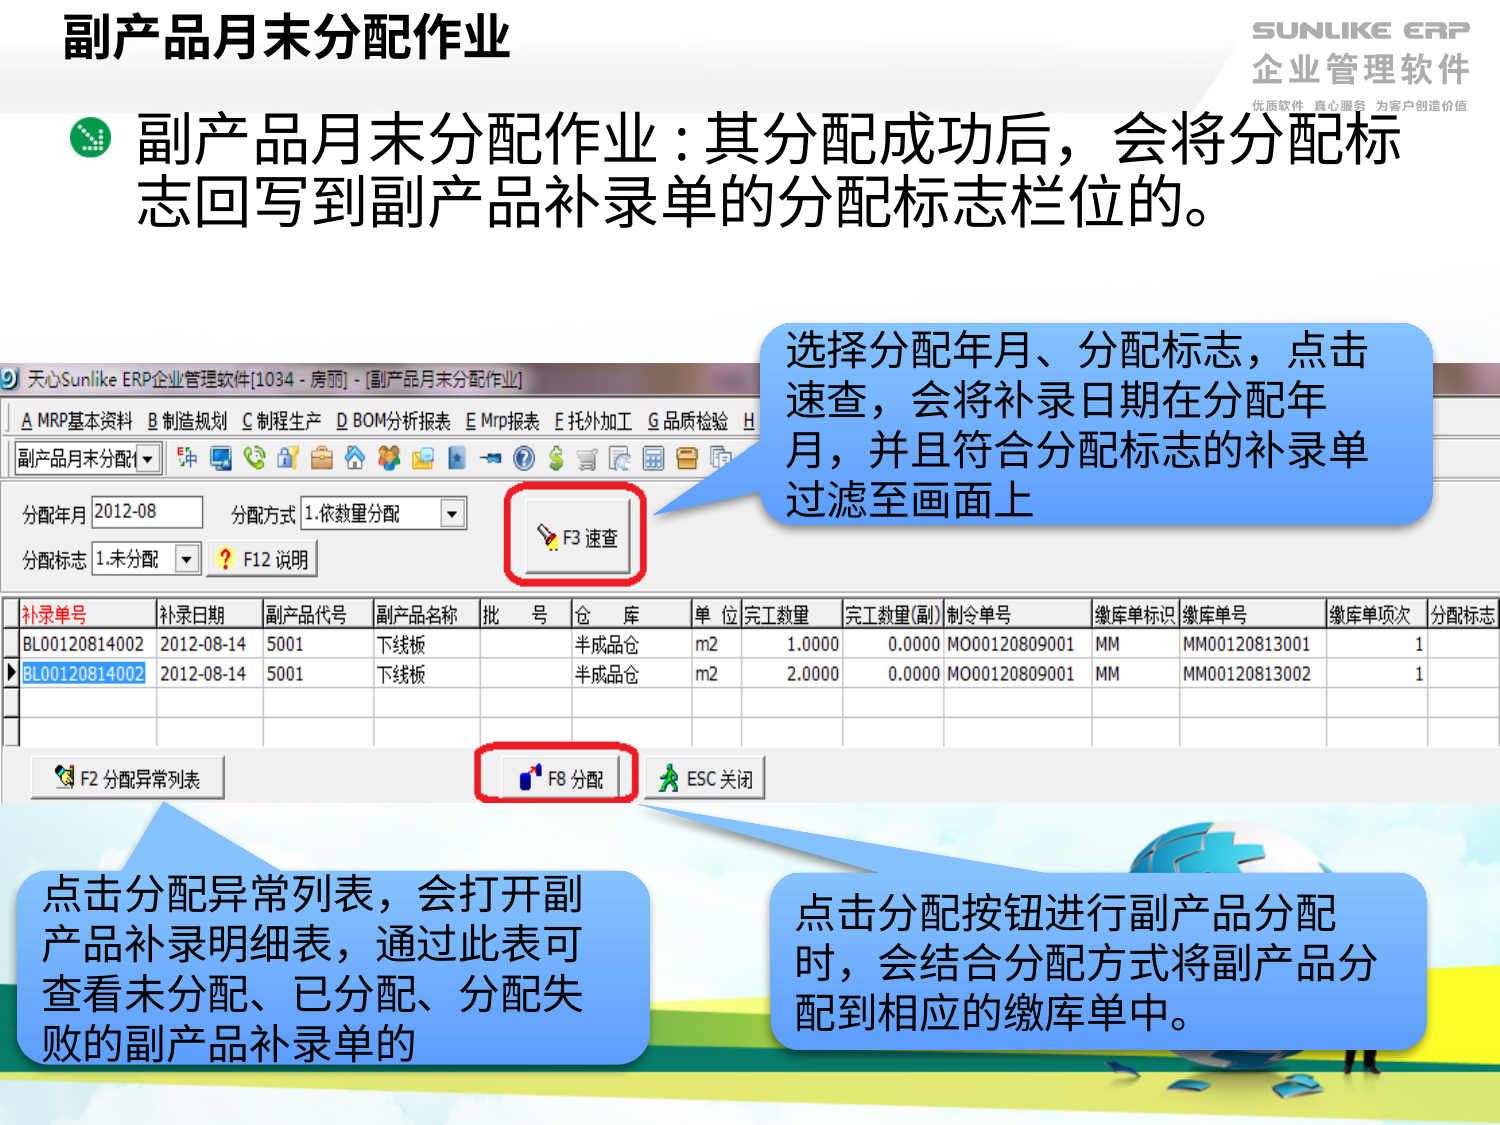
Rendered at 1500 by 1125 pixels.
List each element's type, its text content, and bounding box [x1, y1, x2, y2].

text_box 点击分配按钮进行副产品分配时，会结合分配方式将副产品分配到相应的缴库单中。 [675, 815, 1428, 1051]
picture [0, 0, 1500, 1125]
title 副产品月末分配作业 [62, 12, 855, 68]
list 副产品月末分配作业:其分配成功后，会将分配标志回写到副产品补录单的分配标志栏位的。 [70, 110, 1446, 363]
text_box 点击分配异常列表，会打开副产品补录明细表，通过此表可查看未分配、已分配、分配失败的副产品补录单的 [16, 815, 650, 1065]
text_box 选择分配年月、分配标志，点击速查，会将补录日期在分配年月，并且符合分配标志的补录单过滤至画面上 [760, 322, 1434, 363]
